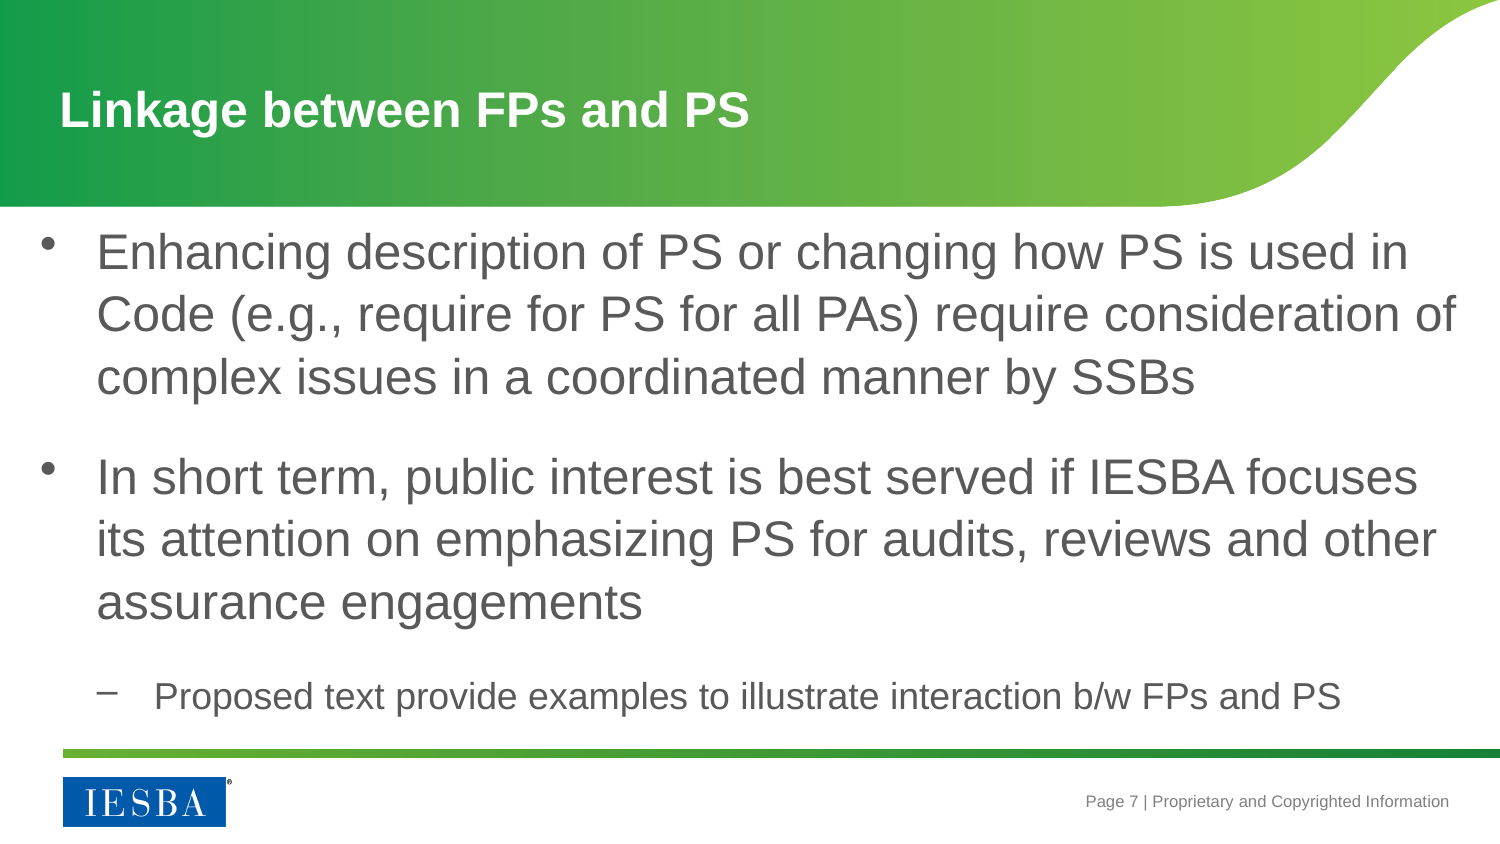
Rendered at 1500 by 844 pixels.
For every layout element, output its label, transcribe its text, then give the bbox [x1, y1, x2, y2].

list Enhancing description of PS or changing how PS is used in Code (e.g., require for PS for all PAs) require consideration of complex issues in a coordinated manner by SSBs In short term, public interest is best served if IESBA focuses its attention on emphasizing PS for audits, reviews and other assurance engagements Proposed text provide examples to illustrate interaction b/w FPs and PS [24, 209, 1488, 735]
picture [0, 0, 1500, 207]
title Linkage between FPs and PS [59, 65, 1313, 150]
picture [63, 777, 232, 827]
